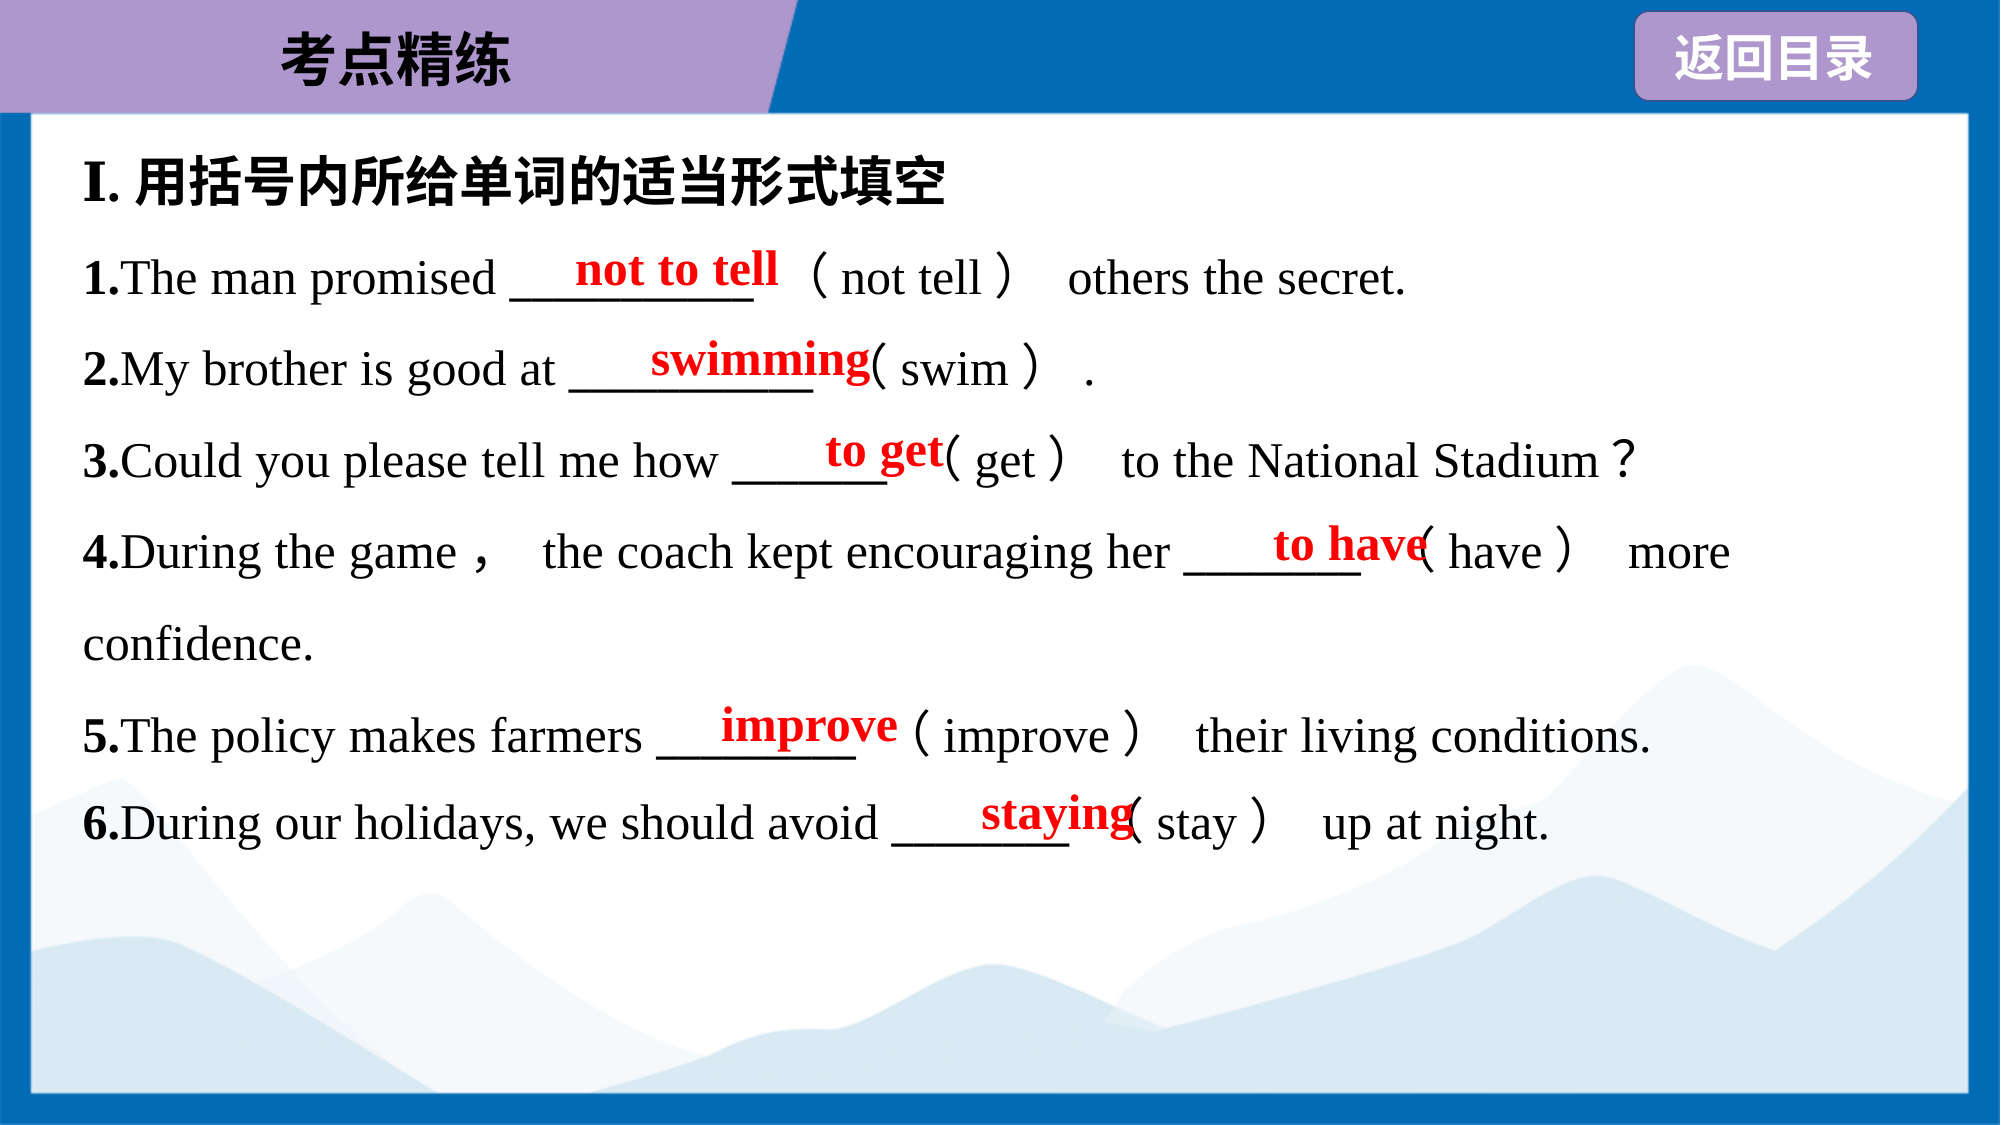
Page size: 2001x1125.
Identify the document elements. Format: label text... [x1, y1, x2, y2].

text_box 1.The man promised ___________ （not tell） others the secret. 2.My brother is good at ___________ （swim）. 3.Could you please tell me how _______ （get） to the National Stadium？ 4.During the game， the coach kept encouraging her ________ （have） more confidence. 5.The policy makes farmers _________ （improve） their living conditions. 6.During our holidays, we should avoid ________ （stay） up at night. [82, 212, 1917, 841]
picture [0, 0, 2000, 1125]
text_box to have [1248, 482, 1453, 561]
text_box not to tell [545, 207, 810, 286]
text_box to get [801, 389, 969, 467]
text_box Ⅰ.用括号内所给单词的适当形式填空 [82, 146, 1917, 212]
text_box improve [703, 664, 917, 743]
text_box swimming [632, 297, 889, 376]
text_box staying [963, 752, 1153, 831]
